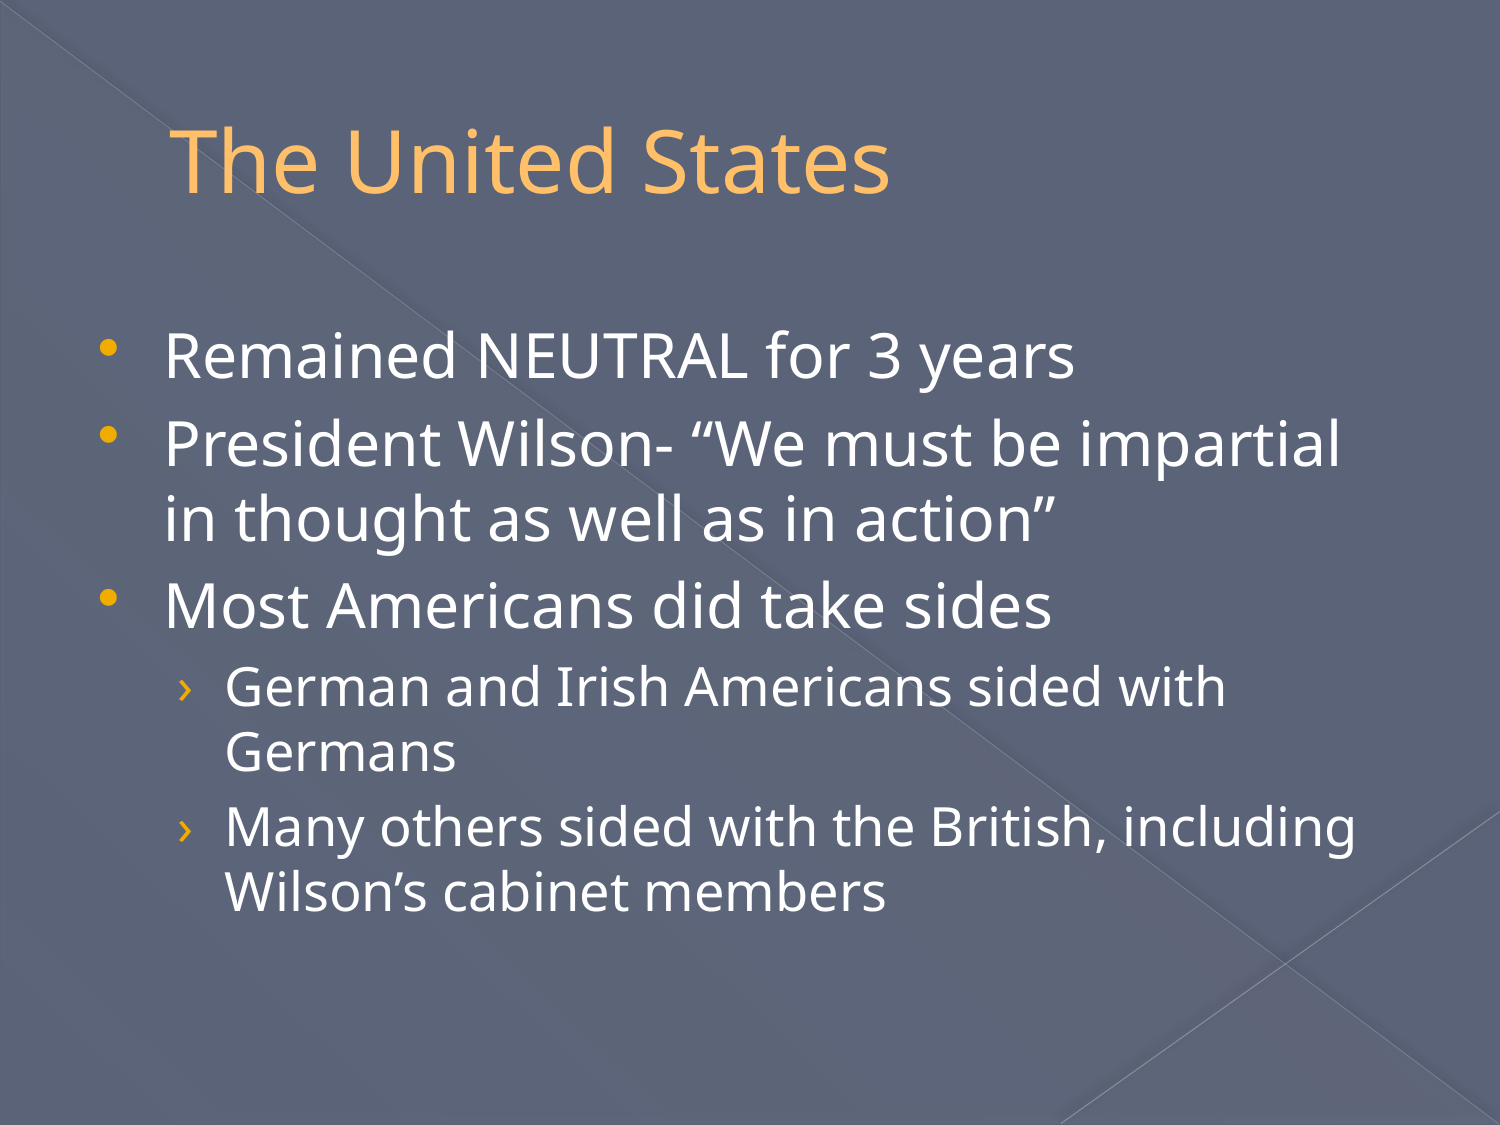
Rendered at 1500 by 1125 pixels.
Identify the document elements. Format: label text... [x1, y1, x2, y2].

title The United States [75, 43, 1425, 274]
list Remained NEUTRAL for 3 years President Wilson- “We must be impartial in thought as well as in action” Most Americans did take sides German and Irish Americans sided with Germans Many others sided with the British, including Wilson’s cabinet members [75, 308, 1425, 1059]
